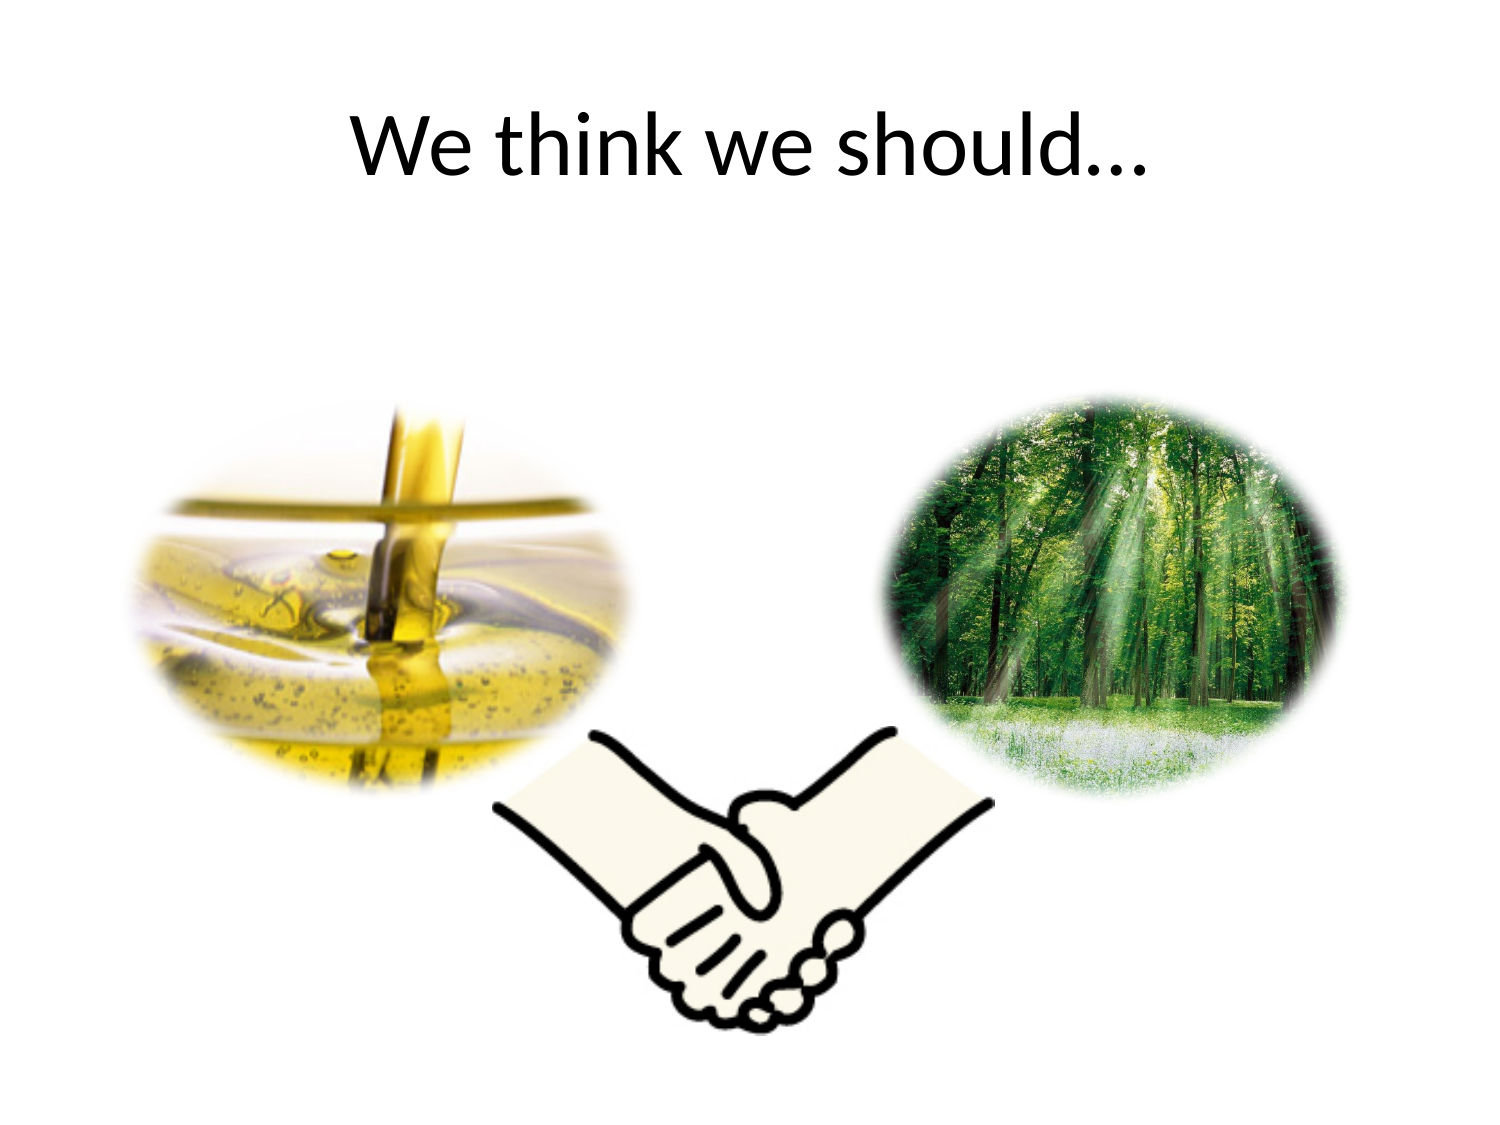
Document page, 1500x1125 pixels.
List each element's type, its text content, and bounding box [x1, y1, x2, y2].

title We think we should… [75, 45, 1425, 233]
picture [116, 386, 1356, 1037]
